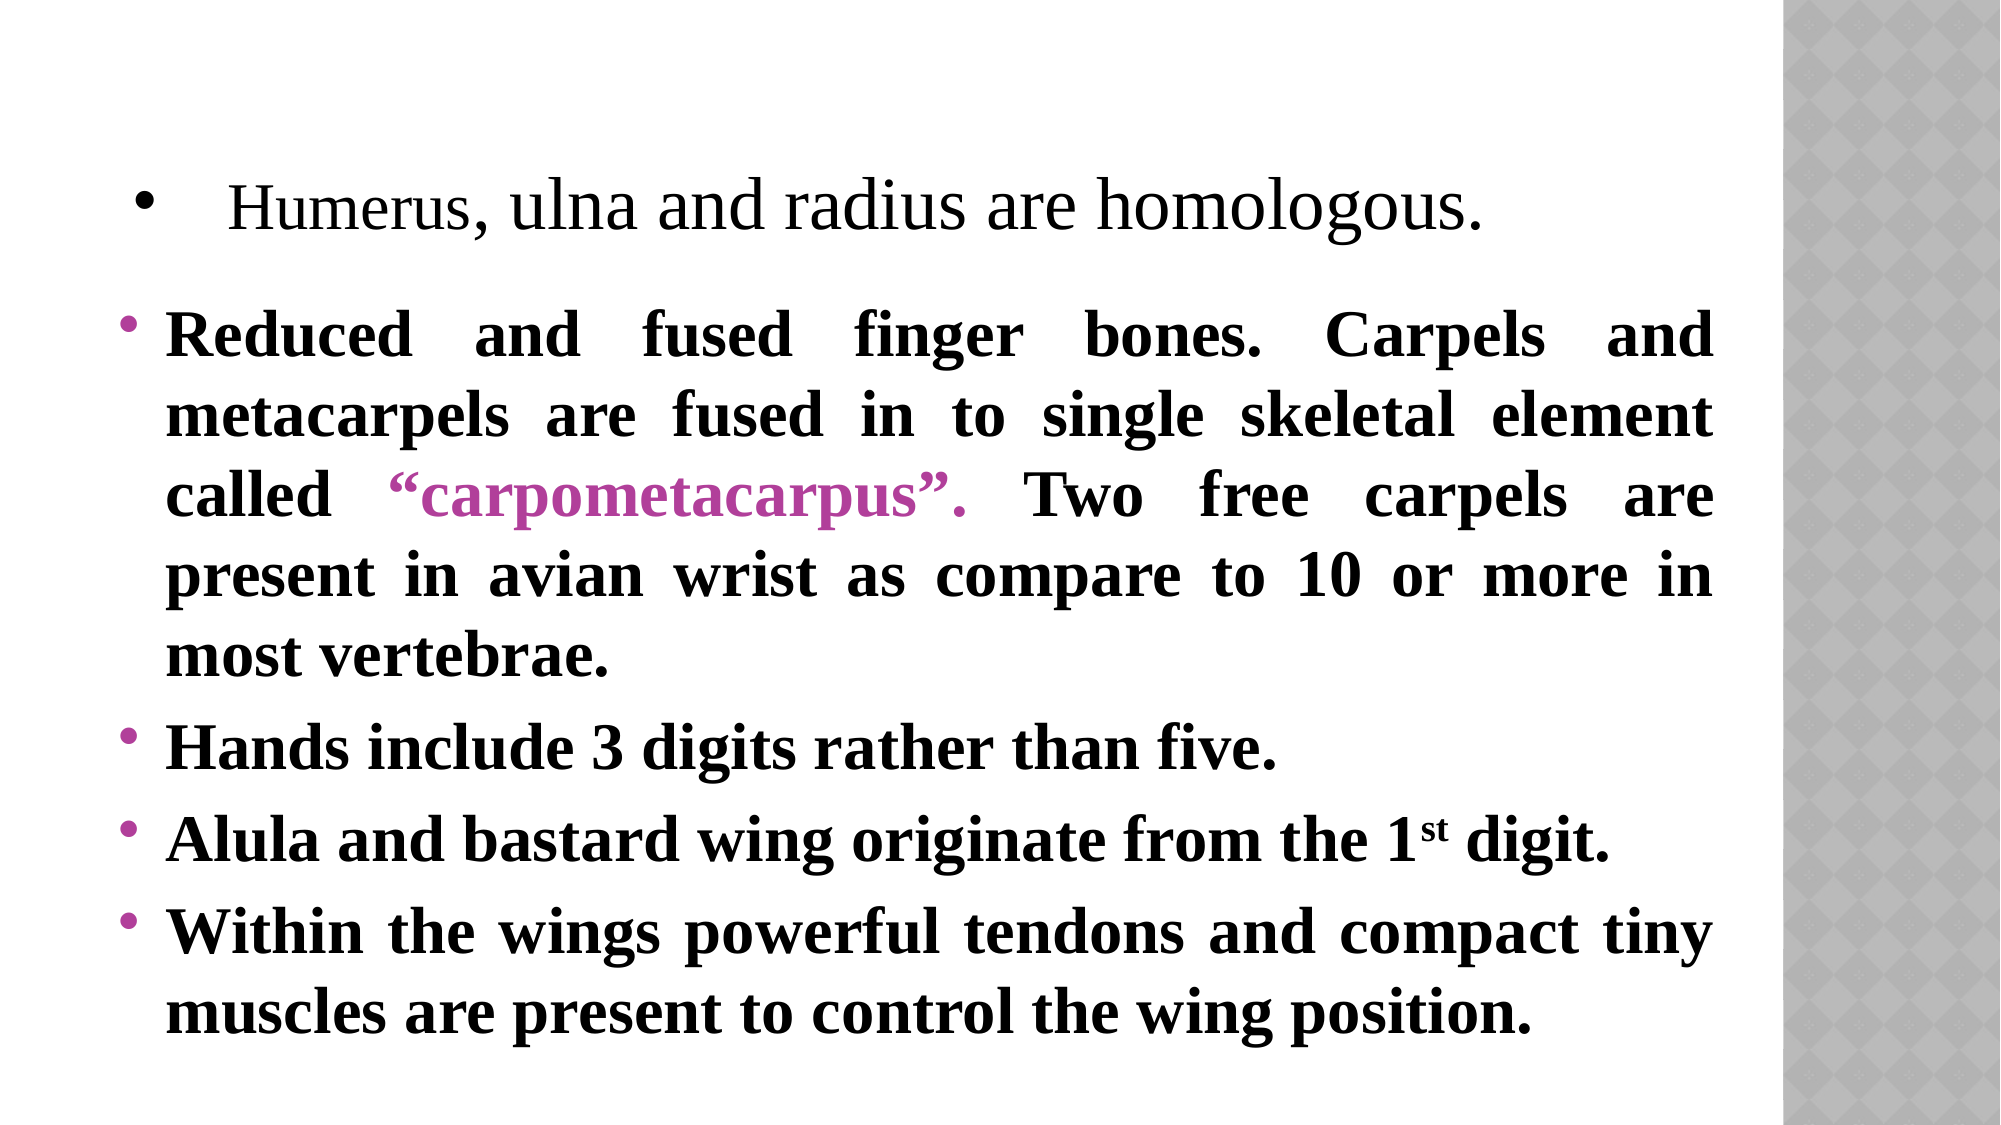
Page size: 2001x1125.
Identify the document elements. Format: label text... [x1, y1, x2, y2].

title Humerus, ulna and radius are homologous. [125, 56, 1709, 245]
list Reduced and fused finger bones. Carpels and metacarpels are fused in to single skeletal element called “carpometacarpus”. Two free carpels are present in avian wrist as compare to 10 or more in most vertebrae. Hands include 3 digits rather than five. Alula and bastard wing originate from the 1st digit. Within the wings powerful tendons and compact tiny muscles are present to control the wing position. [105, 282, 1731, 946]
